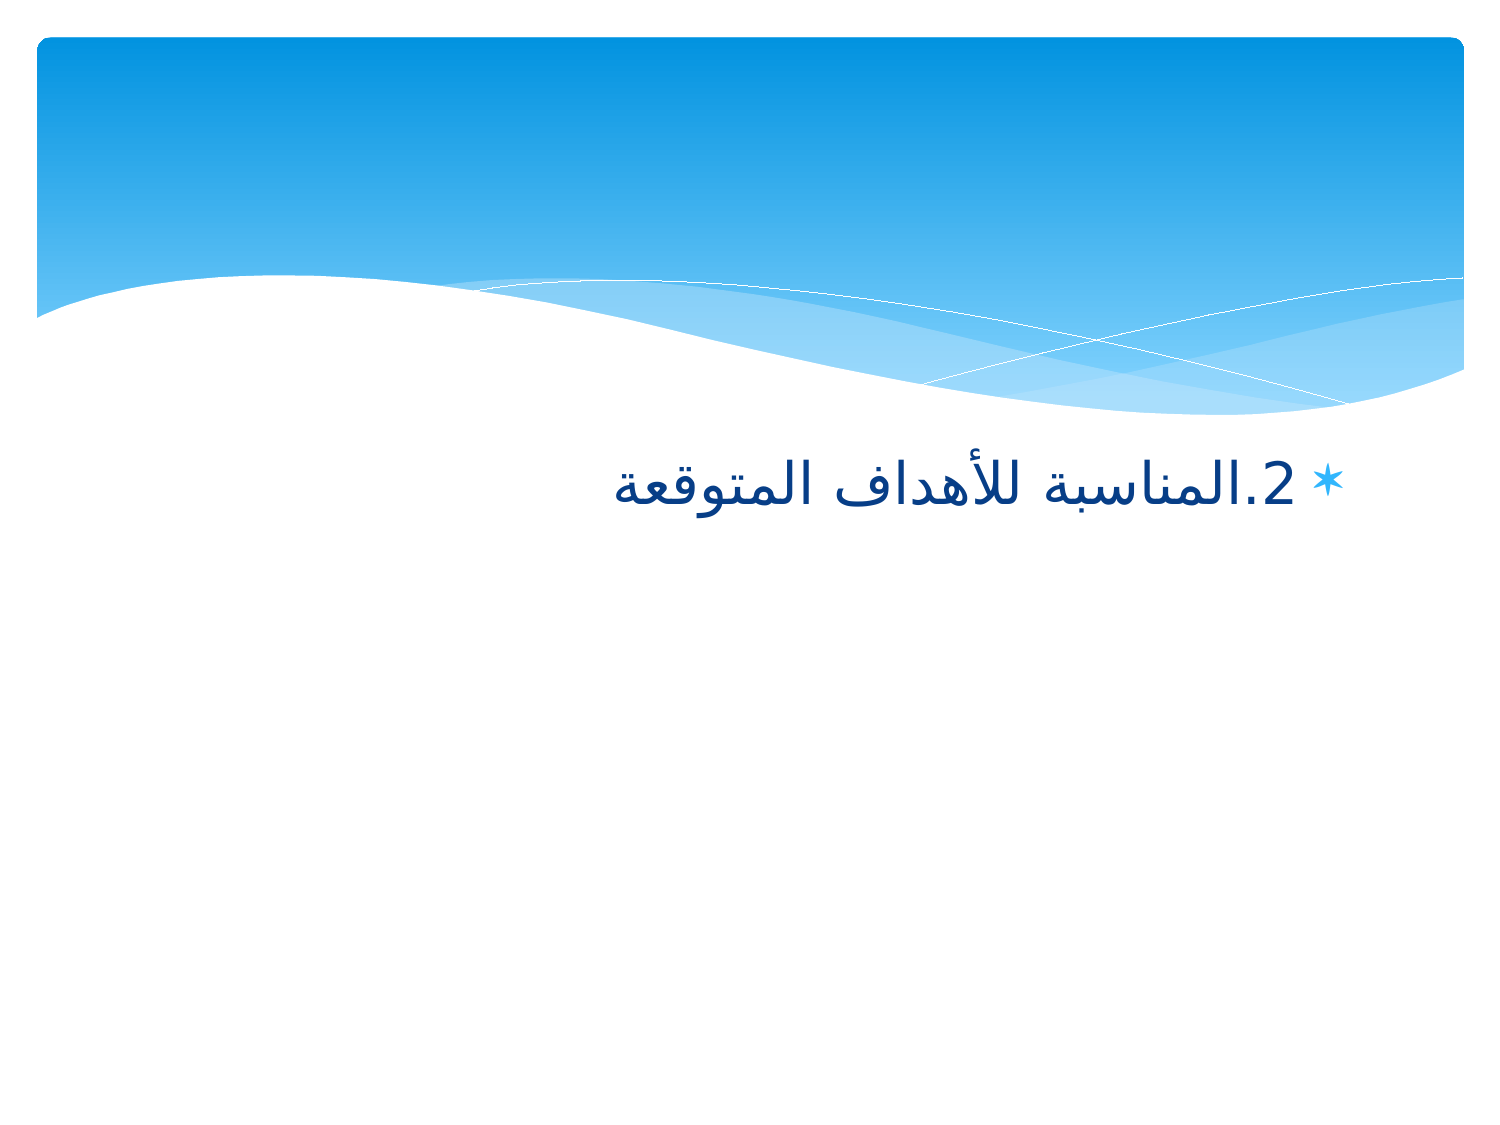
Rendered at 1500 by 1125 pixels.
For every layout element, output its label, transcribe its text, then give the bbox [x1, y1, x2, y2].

list 2.المناسبة للأهداف المتوقعة [143, 438, 1359, 1005]
